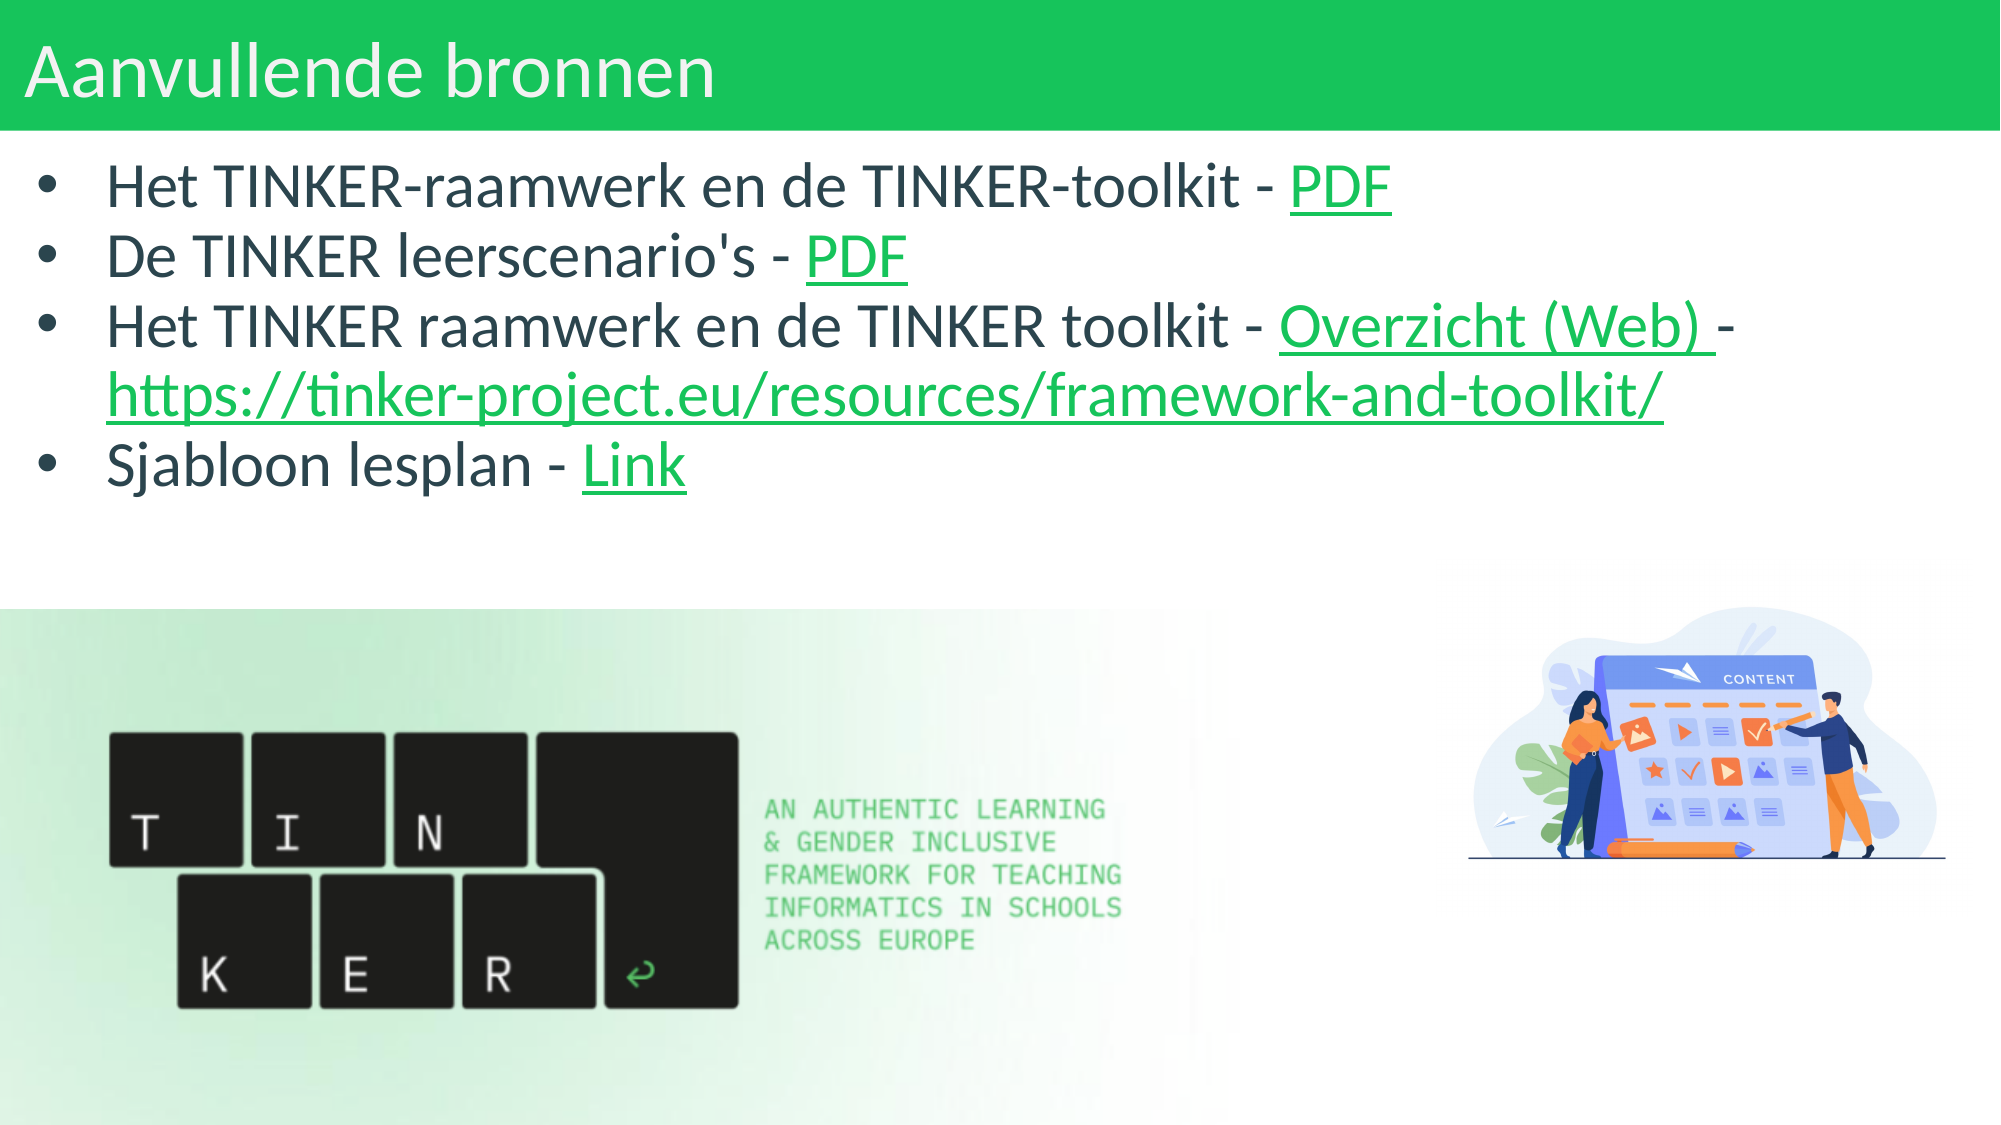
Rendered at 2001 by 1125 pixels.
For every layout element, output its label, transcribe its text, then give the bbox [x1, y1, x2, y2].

picture [1435, 559, 1973, 918]
list Het TINKER-raamwerk en de TINKER-toolkit - PDF De TINKER leerscenario's - PDF Het TINKER raamwerk en de TINKER toolkit - Overzicht (Web) - https://tinker-project.eu/resources/framework-and-toolkit/ Sjabloon lesplan - Link [16, 144, 1976, 1108]
picture [0, 609, 1382, 1125]
title Aanvullende bronnen [16, 13, 1976, 131]
